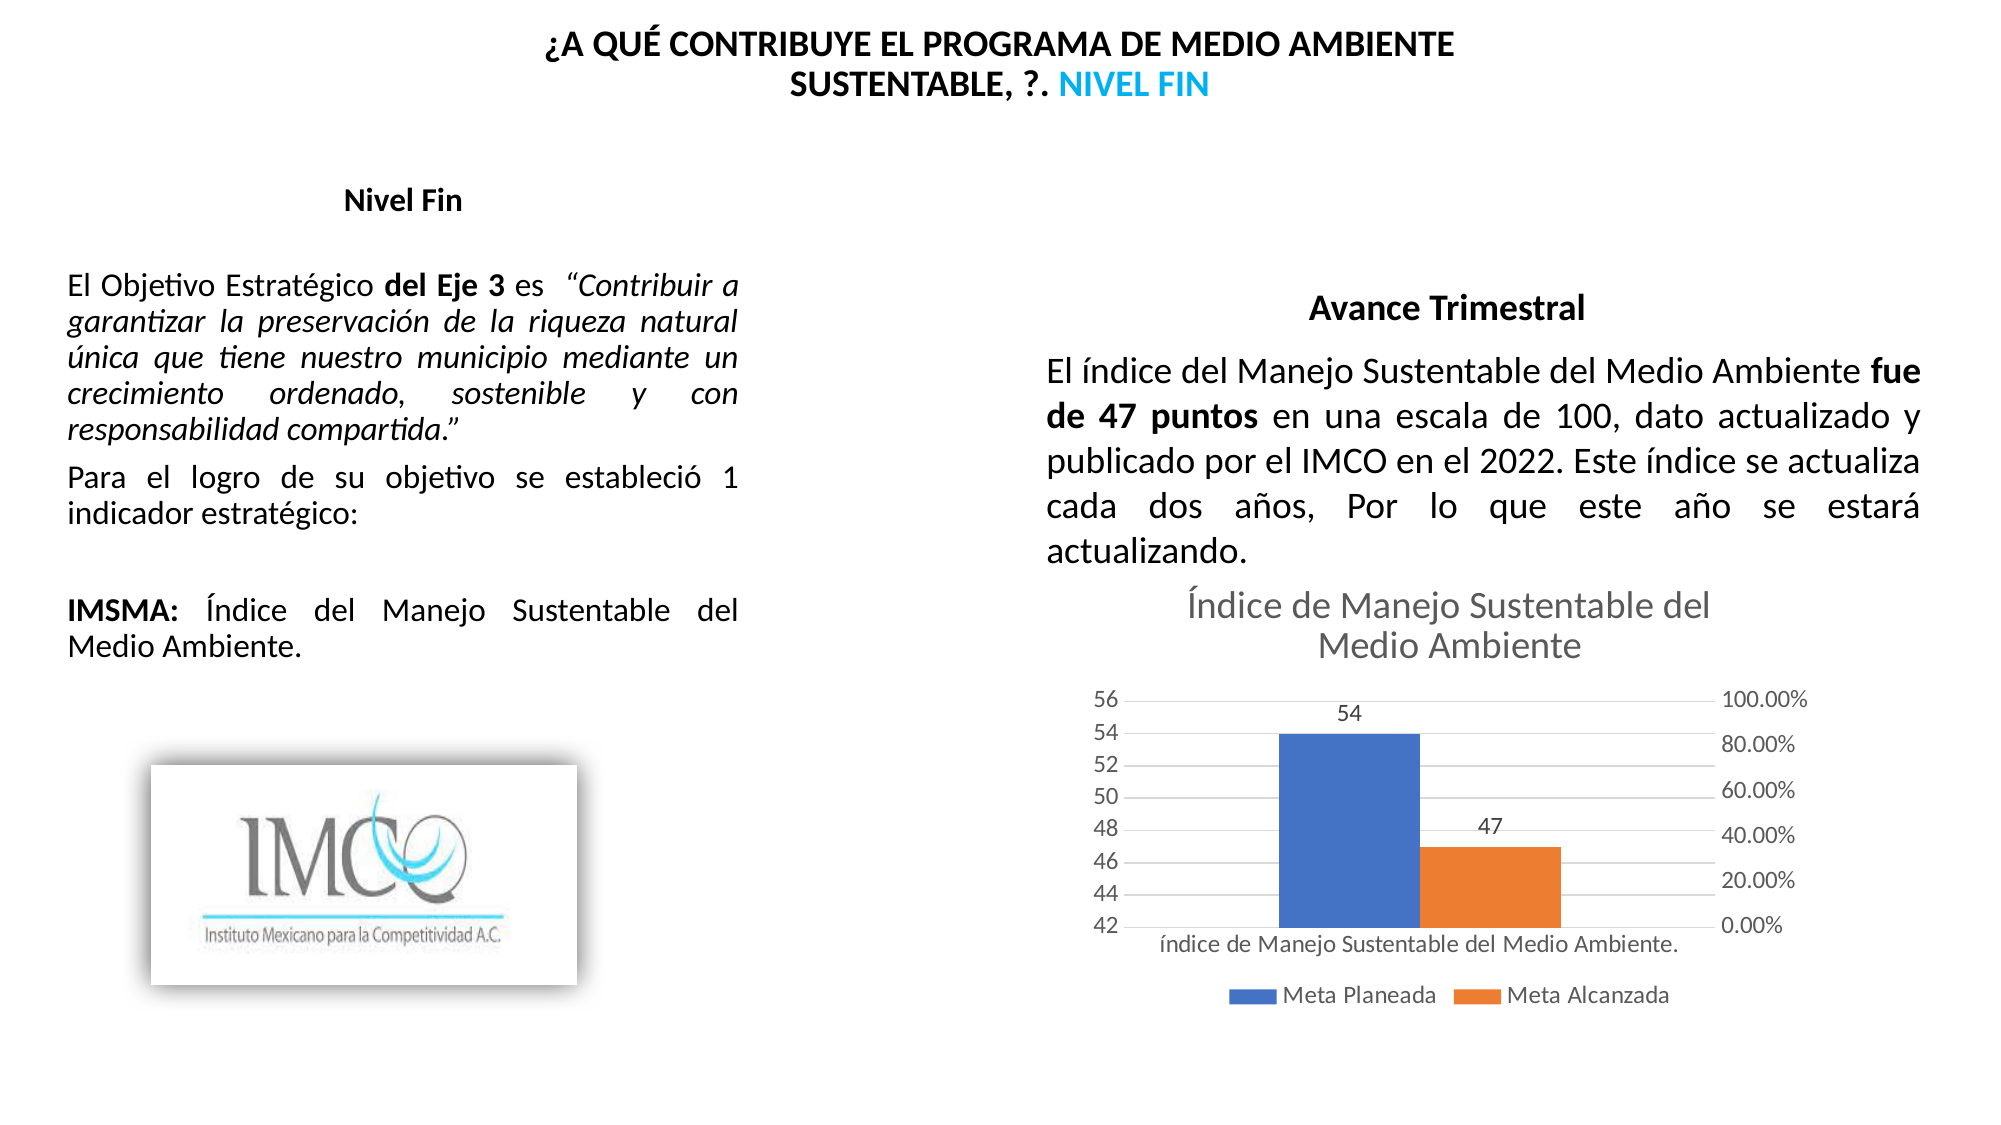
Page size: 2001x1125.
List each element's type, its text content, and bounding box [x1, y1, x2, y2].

text_box ¿A QUÉ CONTRIBUYE EL PROGRAMA DE MEDIO AMBIENTE SUSTENTABLE, ?. NIVEL FIN [421, 16, 1579, 112]
text_box Avance Trimestral [947, 276, 1948, 336]
chart [1078, 561, 1823, 1016]
picture [151, 765, 577, 985]
text_box El índice del Manejo Sustentable del Medio Ambiente fue de 47 puntos en una escala de 100, dato actualizado y publicado por el IMCO en el 2022. Este índice se actualiza cada dos años, Por lo que este año se estará actualizando. [1031, 338, 1937, 579]
text_box Nivel Fin El Objetivo Estratégico del Eje 3 es “Contribuir a garantizar la preservación de la riqueza natural única que tiene nuestro municipio mediante un crecimiento ordenado, sostenible y con responsabilidad compartida.” Para el logro de su objetivo se estableció 1 indicador estratégico: IMSMA: Índice del Manejo Sustentable del Medio Ambiente. [52, 175, 755, 675]
